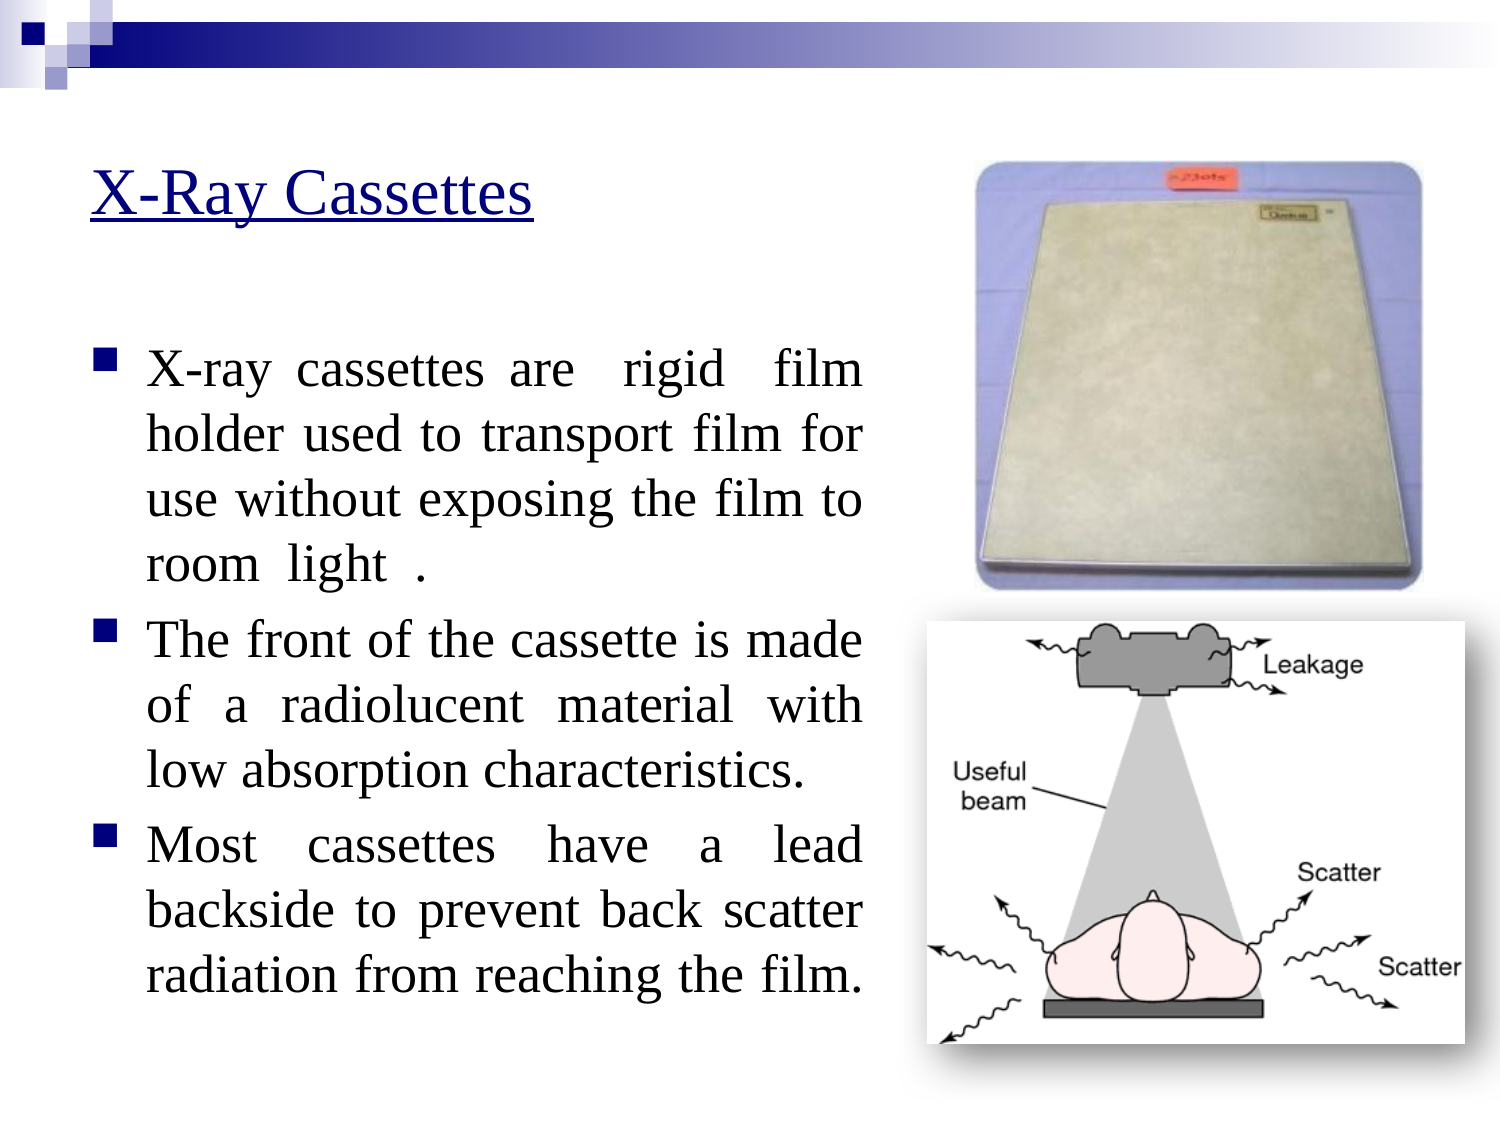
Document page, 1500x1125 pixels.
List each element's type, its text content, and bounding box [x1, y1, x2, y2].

title X-Ray Cassettes [74, 74, 1426, 301]
list X-ray cassettes are rigid film holder used to transport film for use without exposing the film to room light . The front of the cassette is made of a radiolucent material with low absorption characteristics. Most cassettes have a lead backside to prevent back scatter radiation from reaching the film. [74, 324, 881, 1048]
picture [974, 160, 1424, 593]
picture [926, 621, 1465, 1044]
